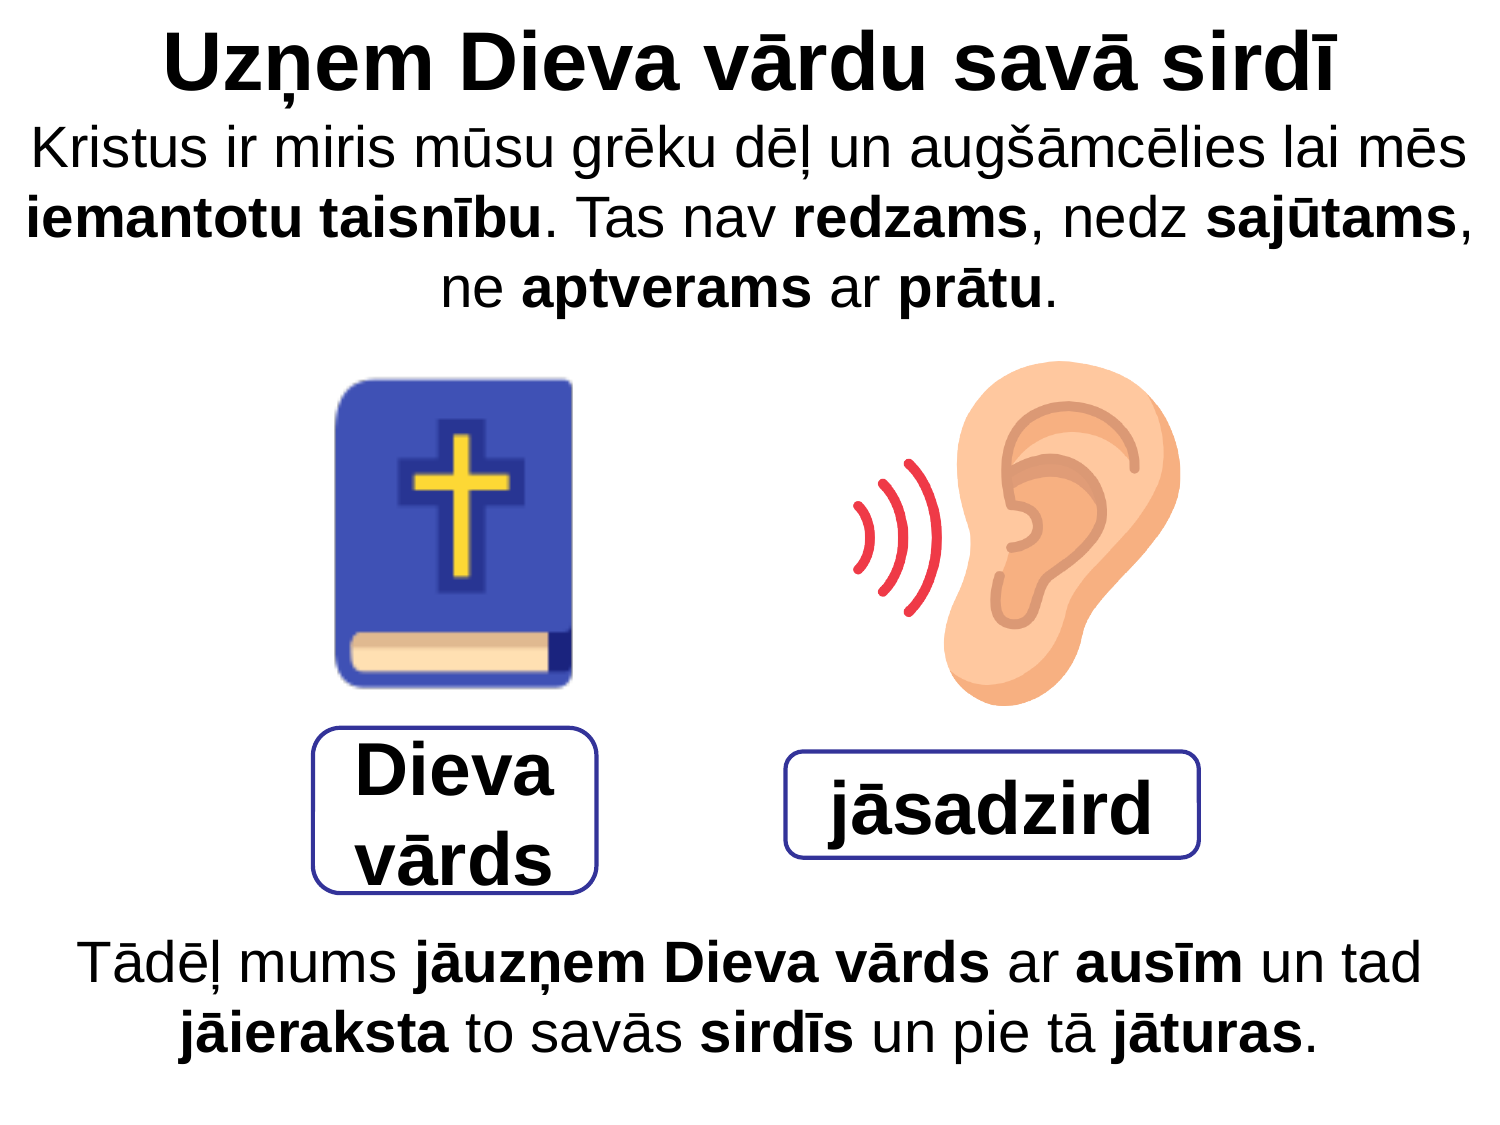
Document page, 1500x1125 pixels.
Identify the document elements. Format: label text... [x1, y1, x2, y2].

picture [265, 349, 644, 729]
text_box Dieva vārds [310, 736, 599, 896]
text_box Uzņem Dieva vārdu savā sirdī [0, 0, 1500, 101]
text_box Kristus ir miris mūsu grēku dēļ un augšāmcēlies lai mēs iemantotu taisnību. Tas nav redzams, nedz sajūtams, ne aptverams ar prātu. [0, 101, 1500, 322]
text_box jāsadzird [783, 749, 1201, 860]
text_box Tādēļ mums jāuzņem Dieva vārds ar ausīm un tad jāieraksta to savās sirdīs un pie tā jāturas. [0, 916, 1500, 1095]
picture [844, 361, 1189, 706]
